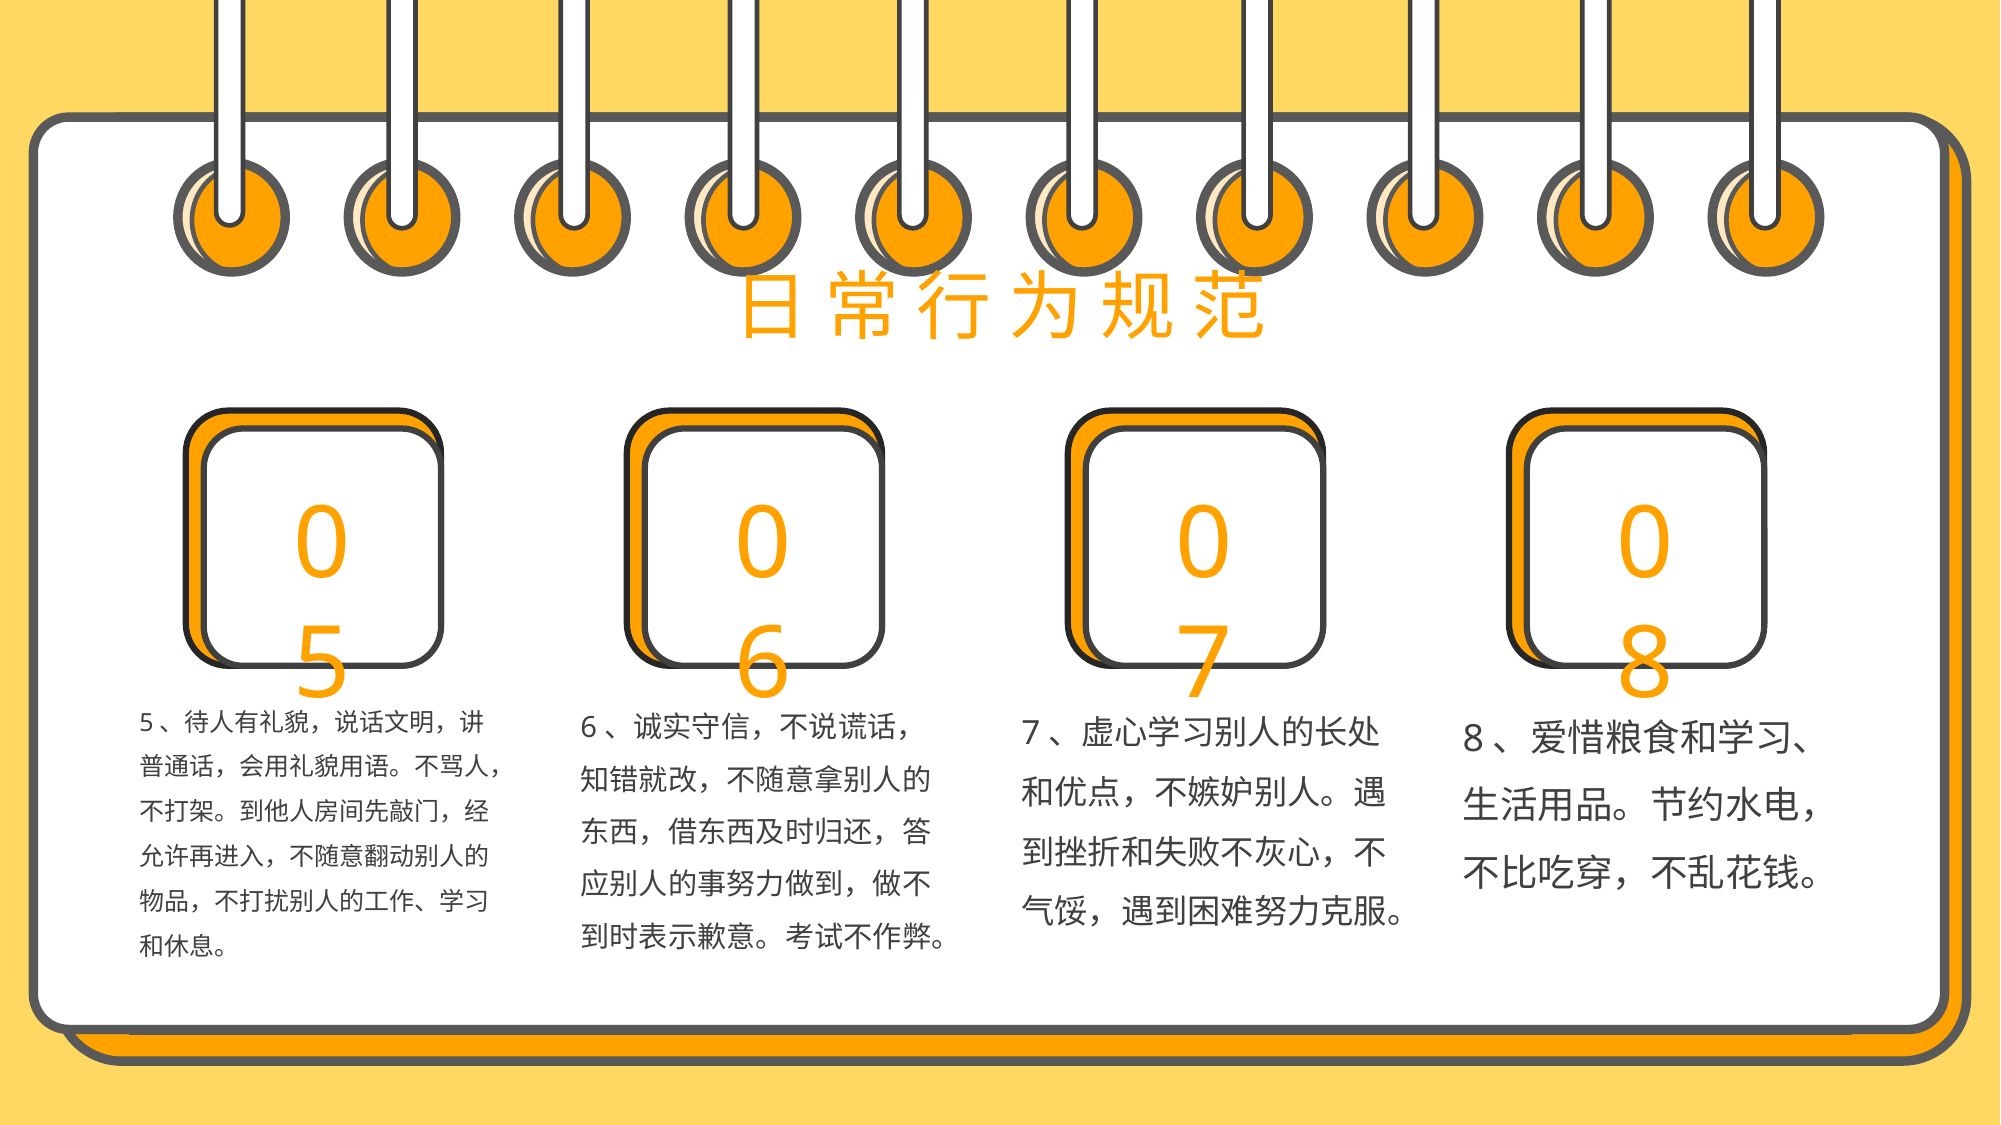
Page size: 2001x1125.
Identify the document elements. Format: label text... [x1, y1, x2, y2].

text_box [1006, 410, 1403, 1002]
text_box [1447, 410, 1844, 904]
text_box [124, 410, 521, 972]
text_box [565, 410, 962, 964]
text_box 日 常 行 为 规 范 [673, 250, 1327, 356]
